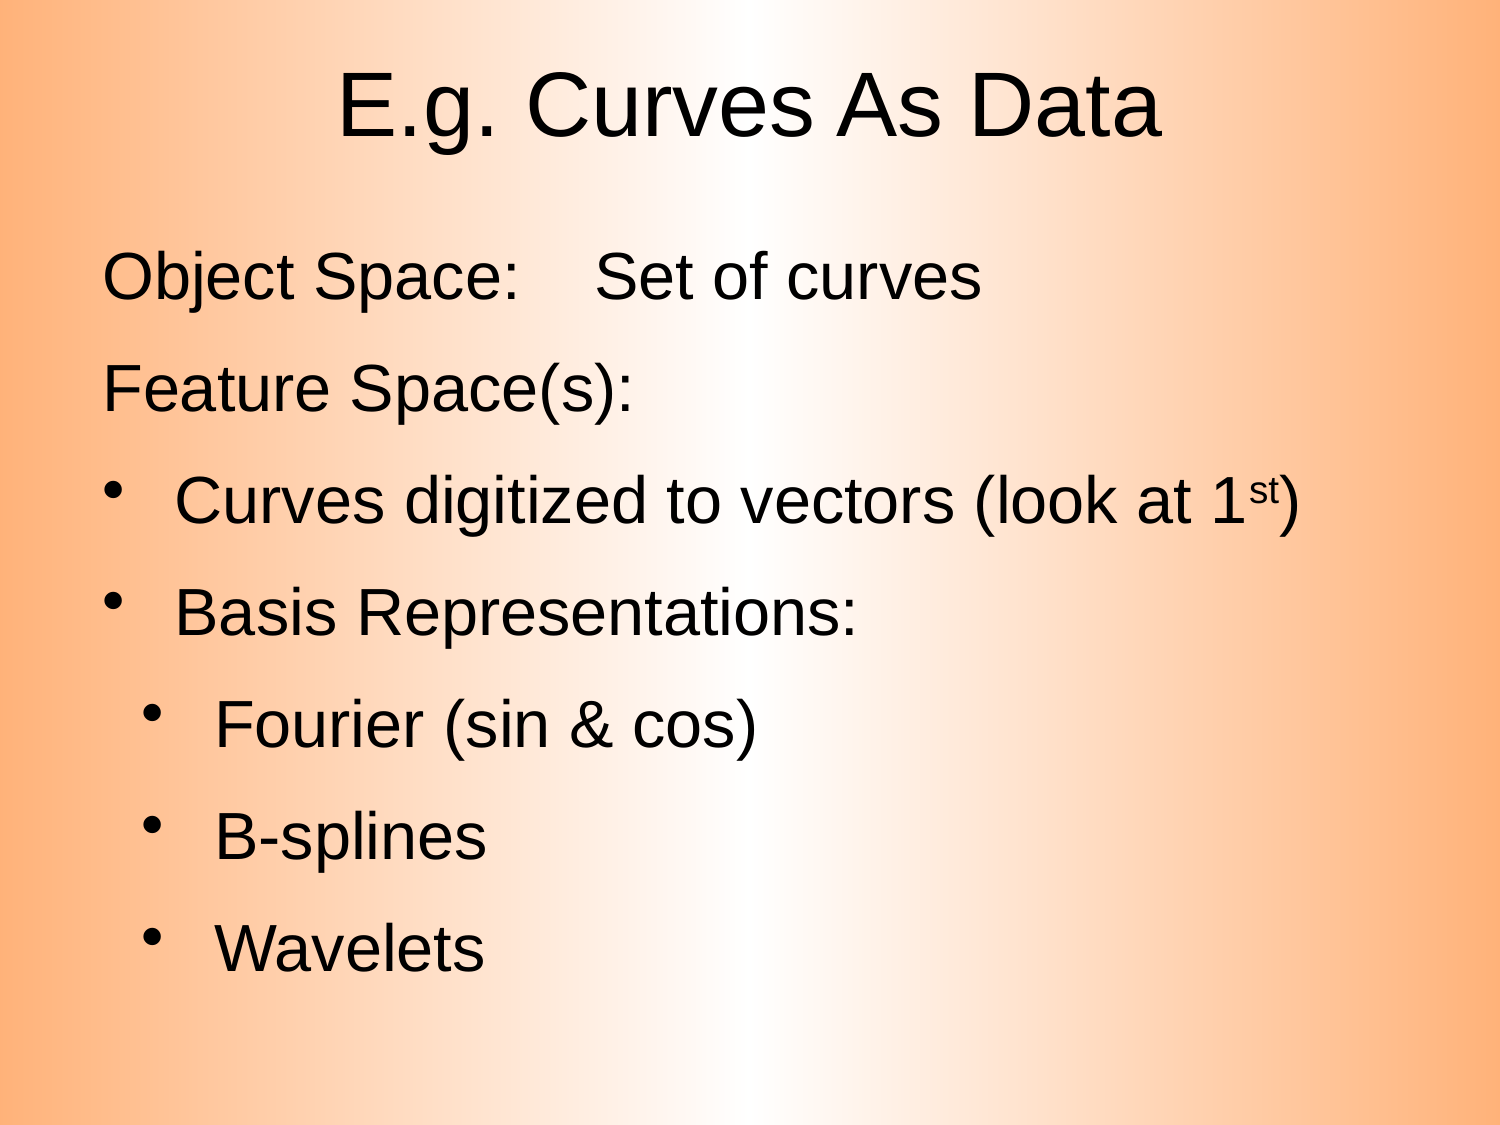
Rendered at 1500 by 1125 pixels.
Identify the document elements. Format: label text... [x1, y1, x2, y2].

title E.g. Curves As Data [75, 24, 1425, 175]
text_box Object Space: Set of curves Feature Space(s): Curves digitized to vectors (look at 1st) Basis Representations: Fourier (sin & cos) B-splines Wavelets [87, 193, 1375, 993]
list [87, 162, 1438, 1088]
